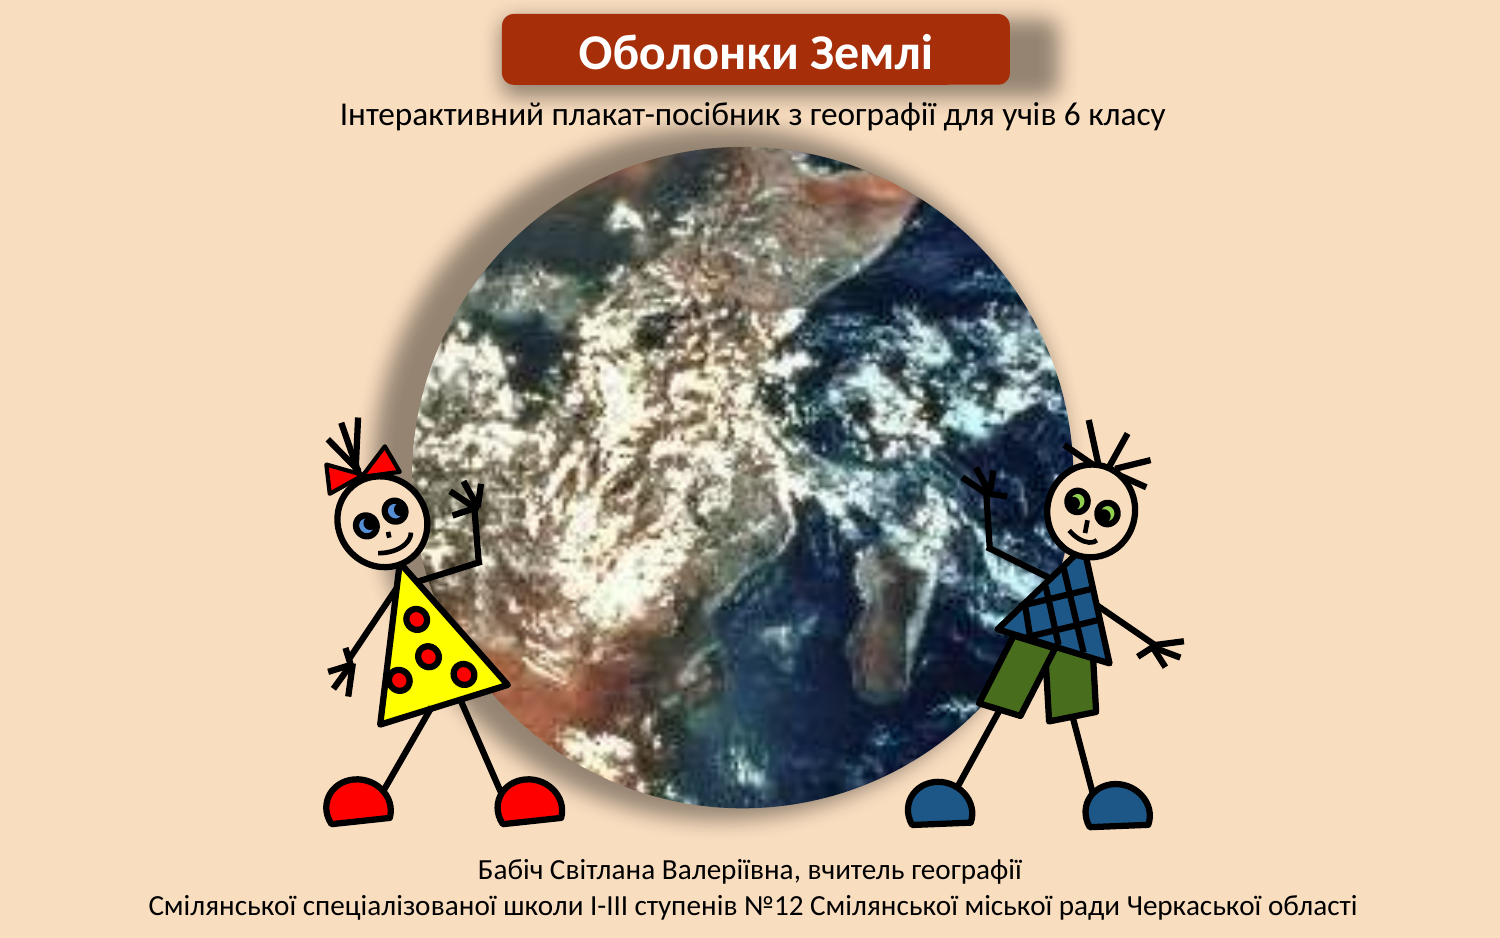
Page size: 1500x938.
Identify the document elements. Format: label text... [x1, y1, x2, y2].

text_box Інтерактивний плакат-посібник з географії для учів 6 класу [76, 84, 1430, 140]
text_box Оболонки Землі [499, 11, 1012, 84]
text_box [415, 144, 1070, 811]
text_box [271, 421, 563, 839]
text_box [897, 418, 1180, 836]
text_box Бабіч Світлана Валеріївна, вчитель географії Смілянської спеціалізованої школи I-III ступенів №12 Смілянської міської ради Черкаської області [0, 843, 1500, 929]
